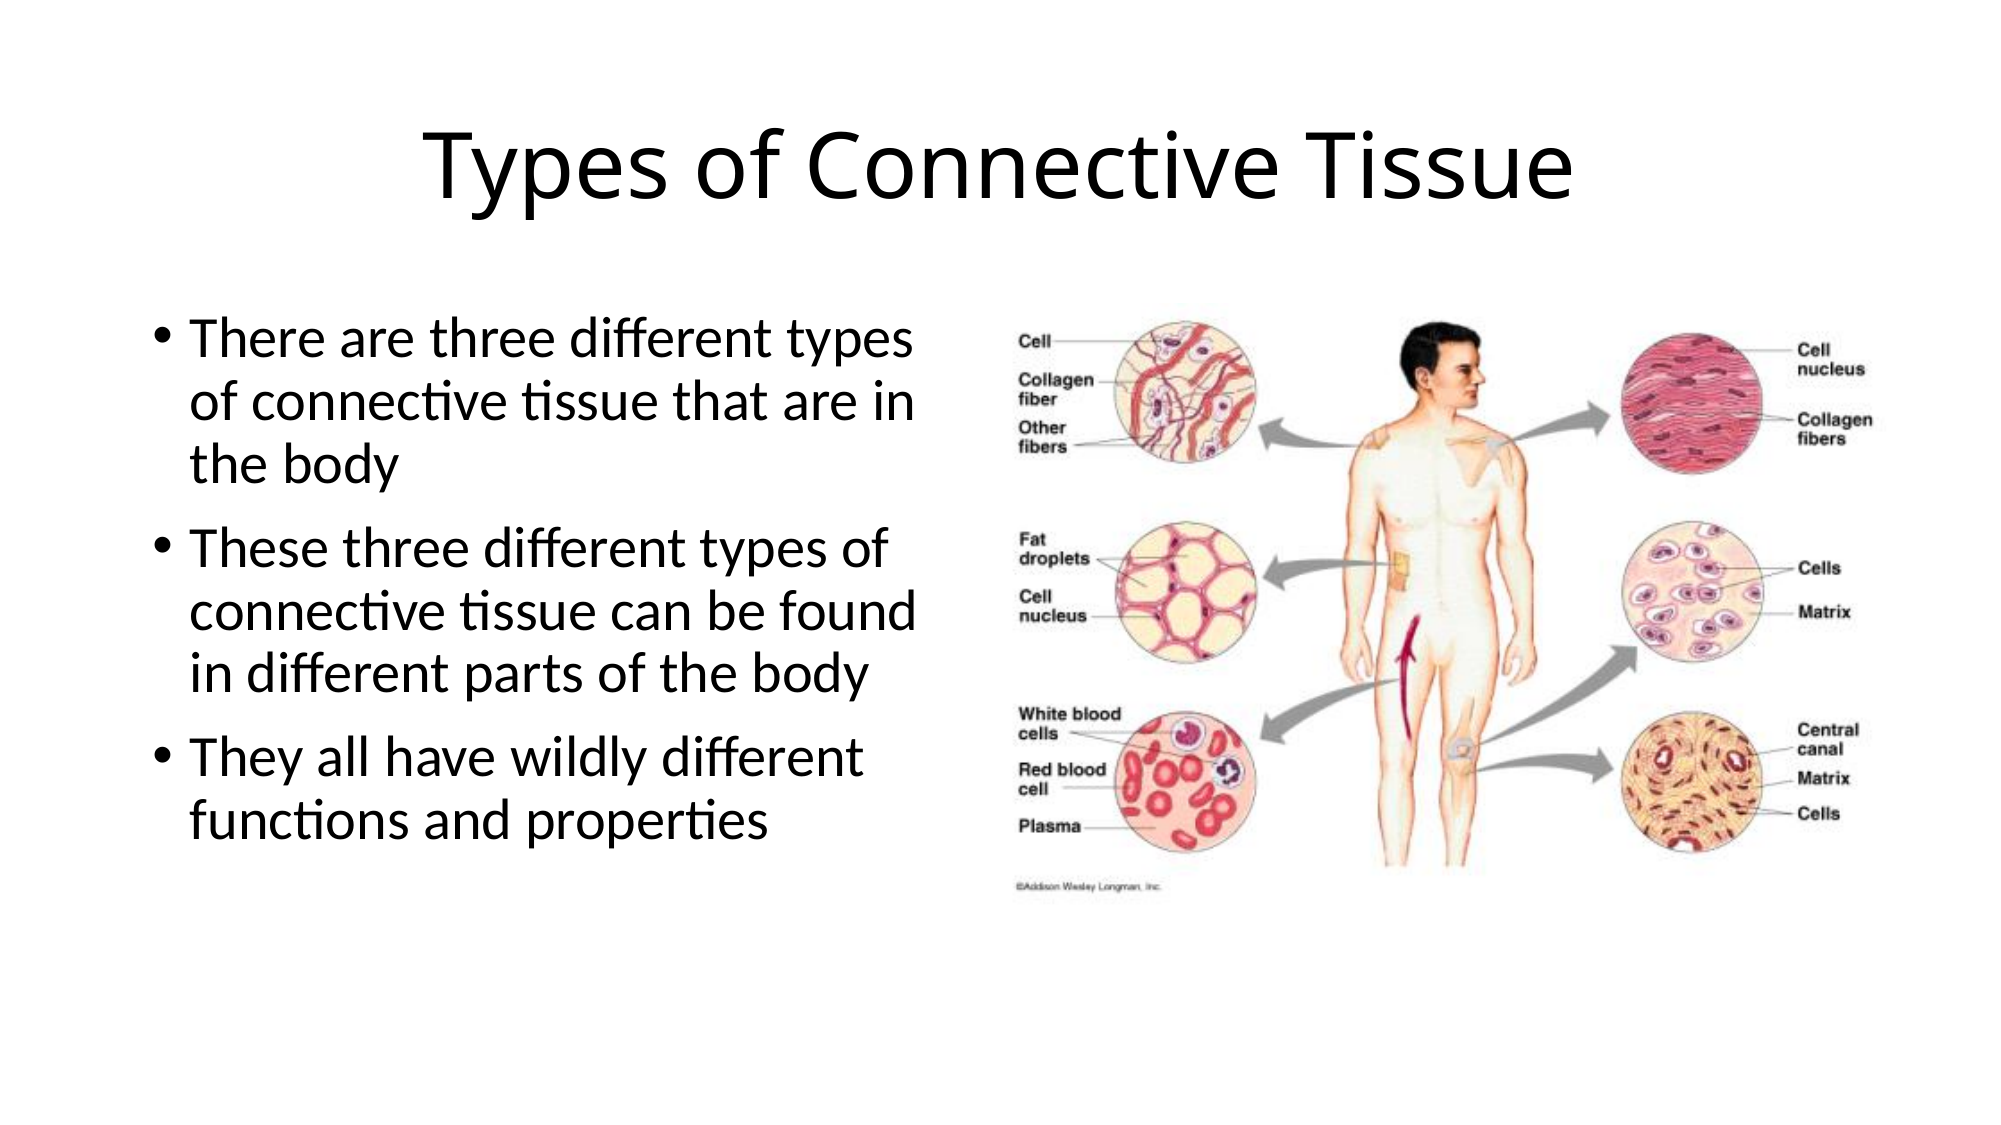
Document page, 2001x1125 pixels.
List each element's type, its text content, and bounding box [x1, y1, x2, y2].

title Types of Connective Tissue [137, 59, 1863, 278]
list There are three different types of connective tissue that are in the body These three different types of connective tissue can be found in different parts of the body They all have wildly different functions and properties [137, 299, 988, 1014]
picture [999, 303, 1890, 908]
